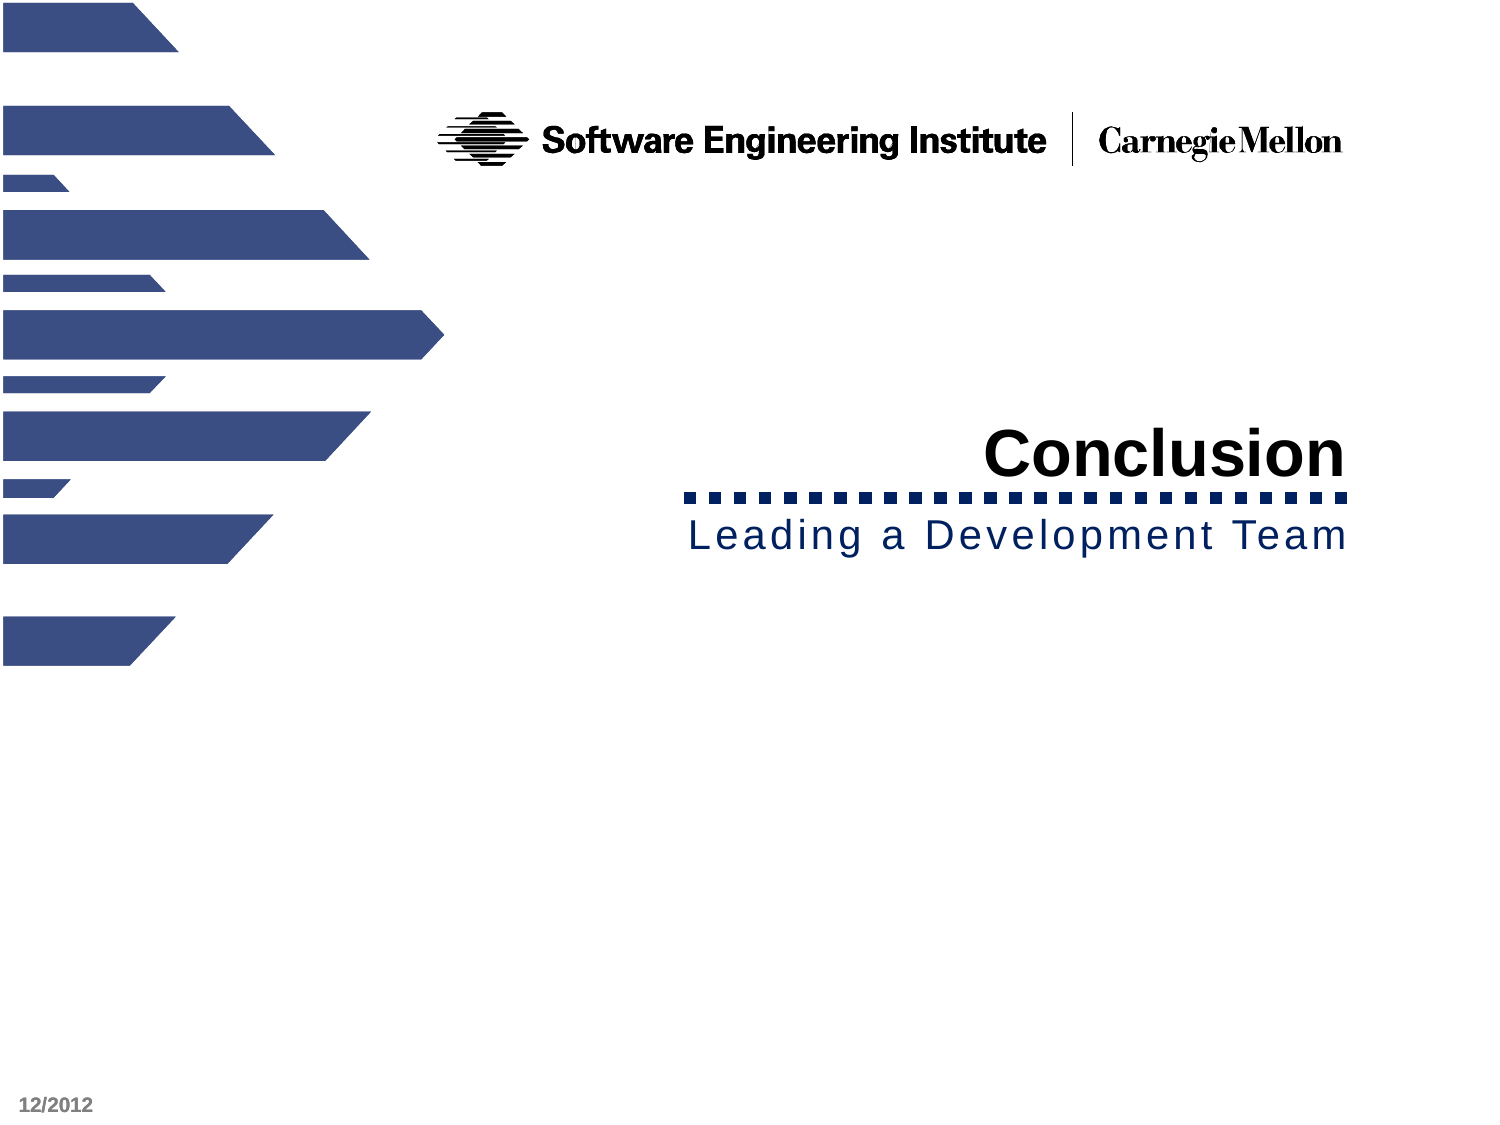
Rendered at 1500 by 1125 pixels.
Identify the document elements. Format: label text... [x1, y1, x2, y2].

text_box Conclusion [968, 401, 1361, 497]
text_box Leading a Development Team [649, 518, 1347, 559]
